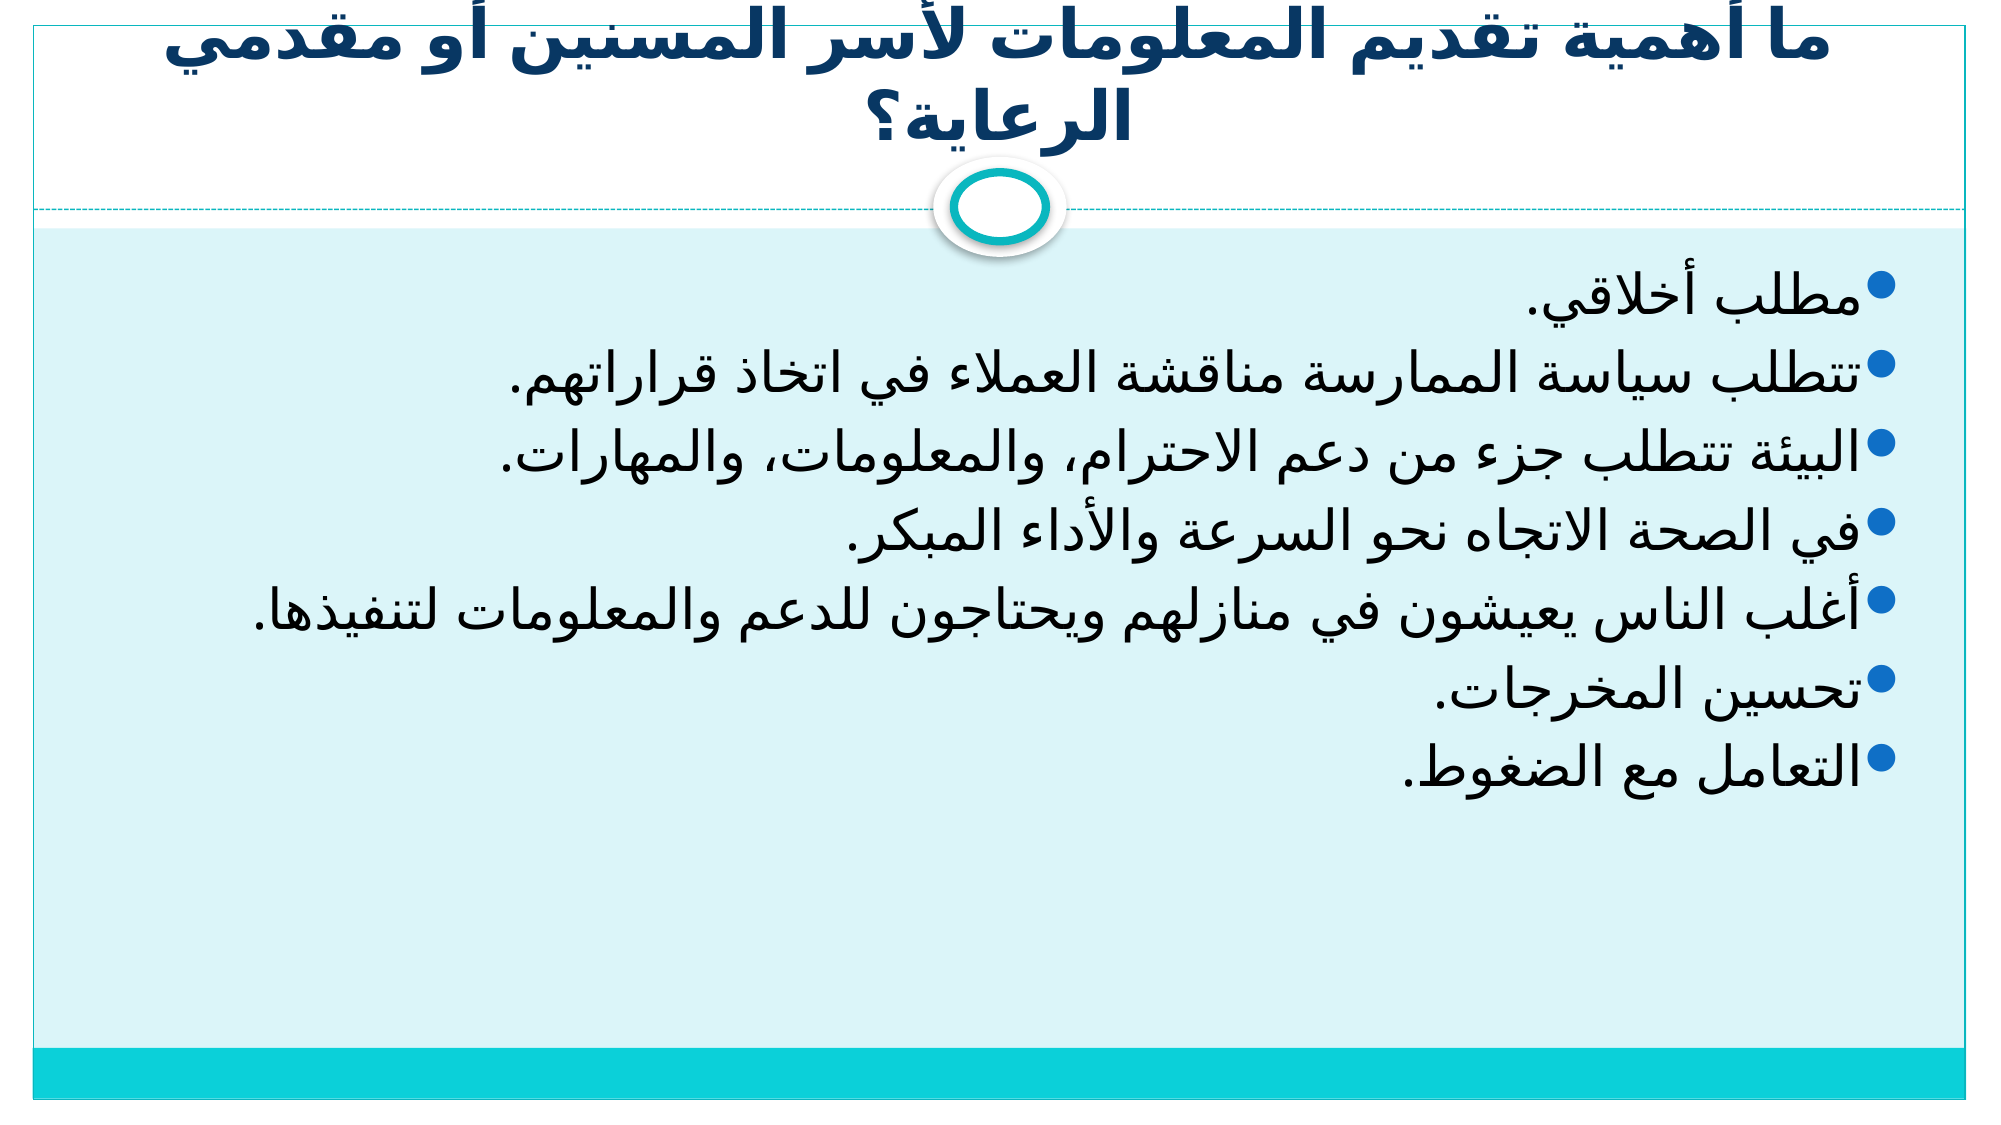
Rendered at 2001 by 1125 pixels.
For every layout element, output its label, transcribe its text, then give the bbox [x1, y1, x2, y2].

title ما أهمية تقديم المعلومات لأسر المسنين أو مقدمي الرعاية؟ [66, 37, 1933, 162]
list مطلب أخلاقي. تتطلب سياسة الممارسة مناقشة العملاء في اتخاذ قراراتهم. البيئة تتطلب جزء من دعم الاحترام، والمعلومات، والمهارات. في الصحة الاتجاه نحو السرعة والأداء المبكر. أغلب الناس يعيشون في منازلهم ويحتاجون للدعم والمعلومات لتنفيذها. تحسين المخرجات. التعامل مع الضغوط. [66, 250, 1926, 1001]
